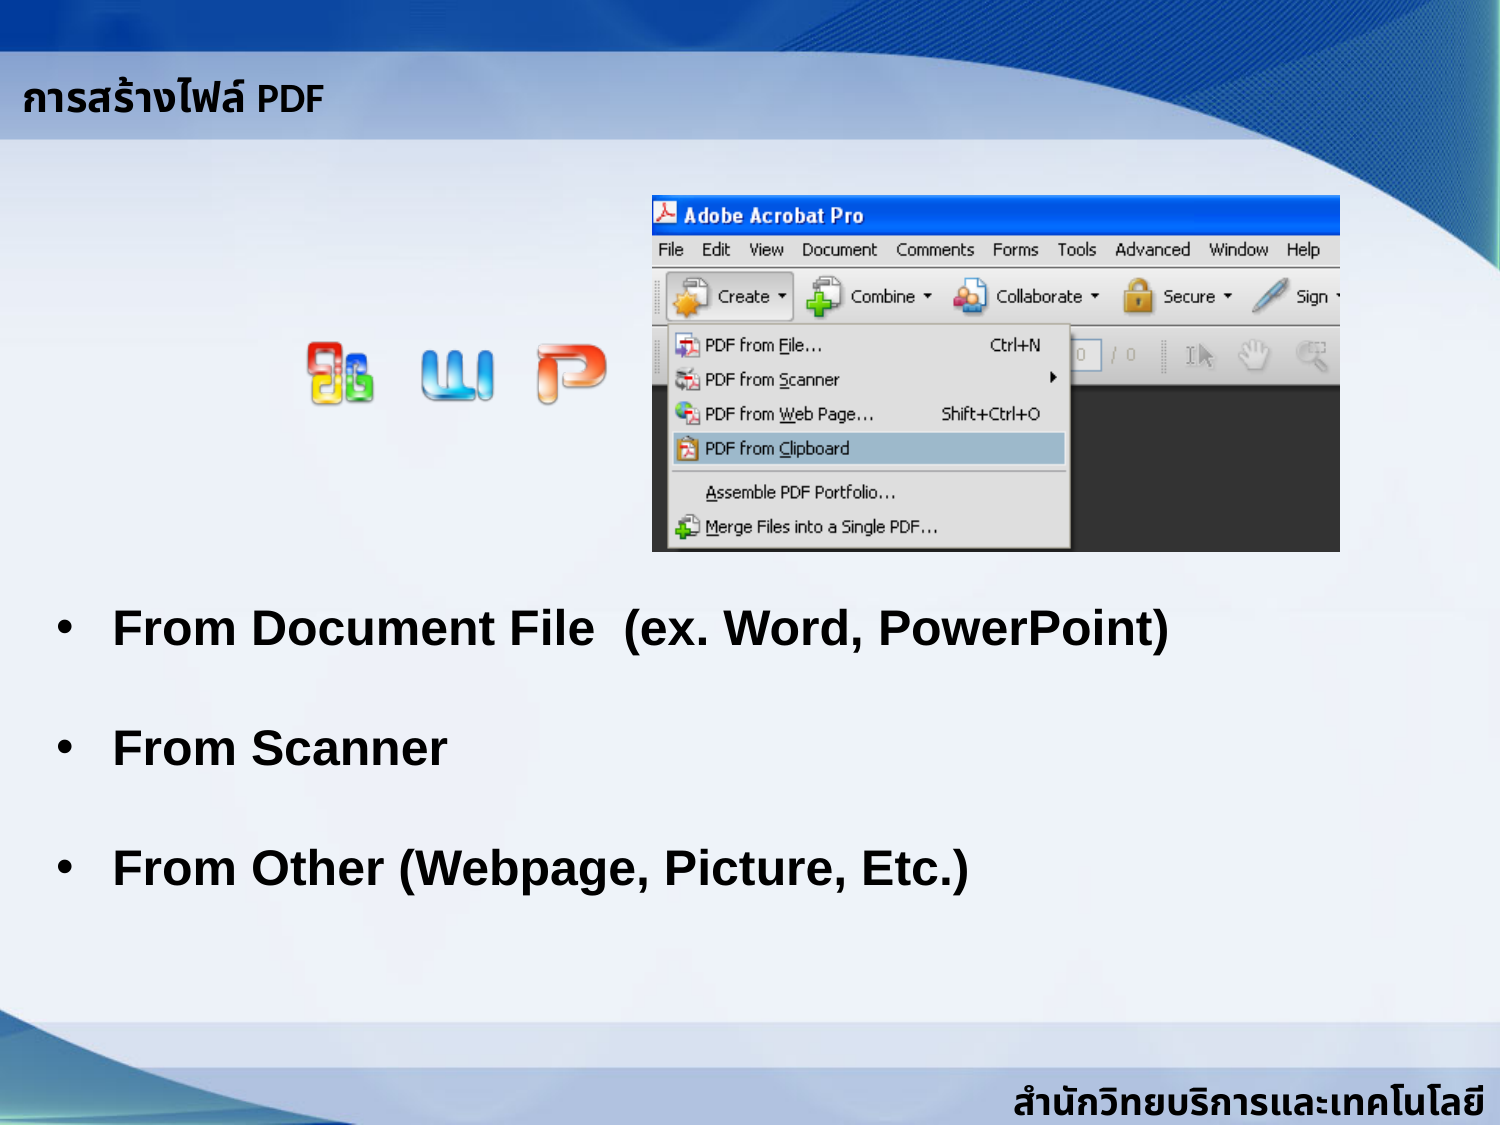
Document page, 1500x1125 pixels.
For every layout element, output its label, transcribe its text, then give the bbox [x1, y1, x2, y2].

title การสร้างไฟล์ PDF [7, 54, 597, 138]
text_box From Document File (ex. Word, PowerPoint) From Scanner From Other (Webpage, Picture, Etc.) [41, 588, 1264, 964]
text_box สำนักวิทยบริการและเทคโนโลยีสารสนเทศ [998, 1070, 1500, 1125]
picture [0, 0, 1500, 1125]
